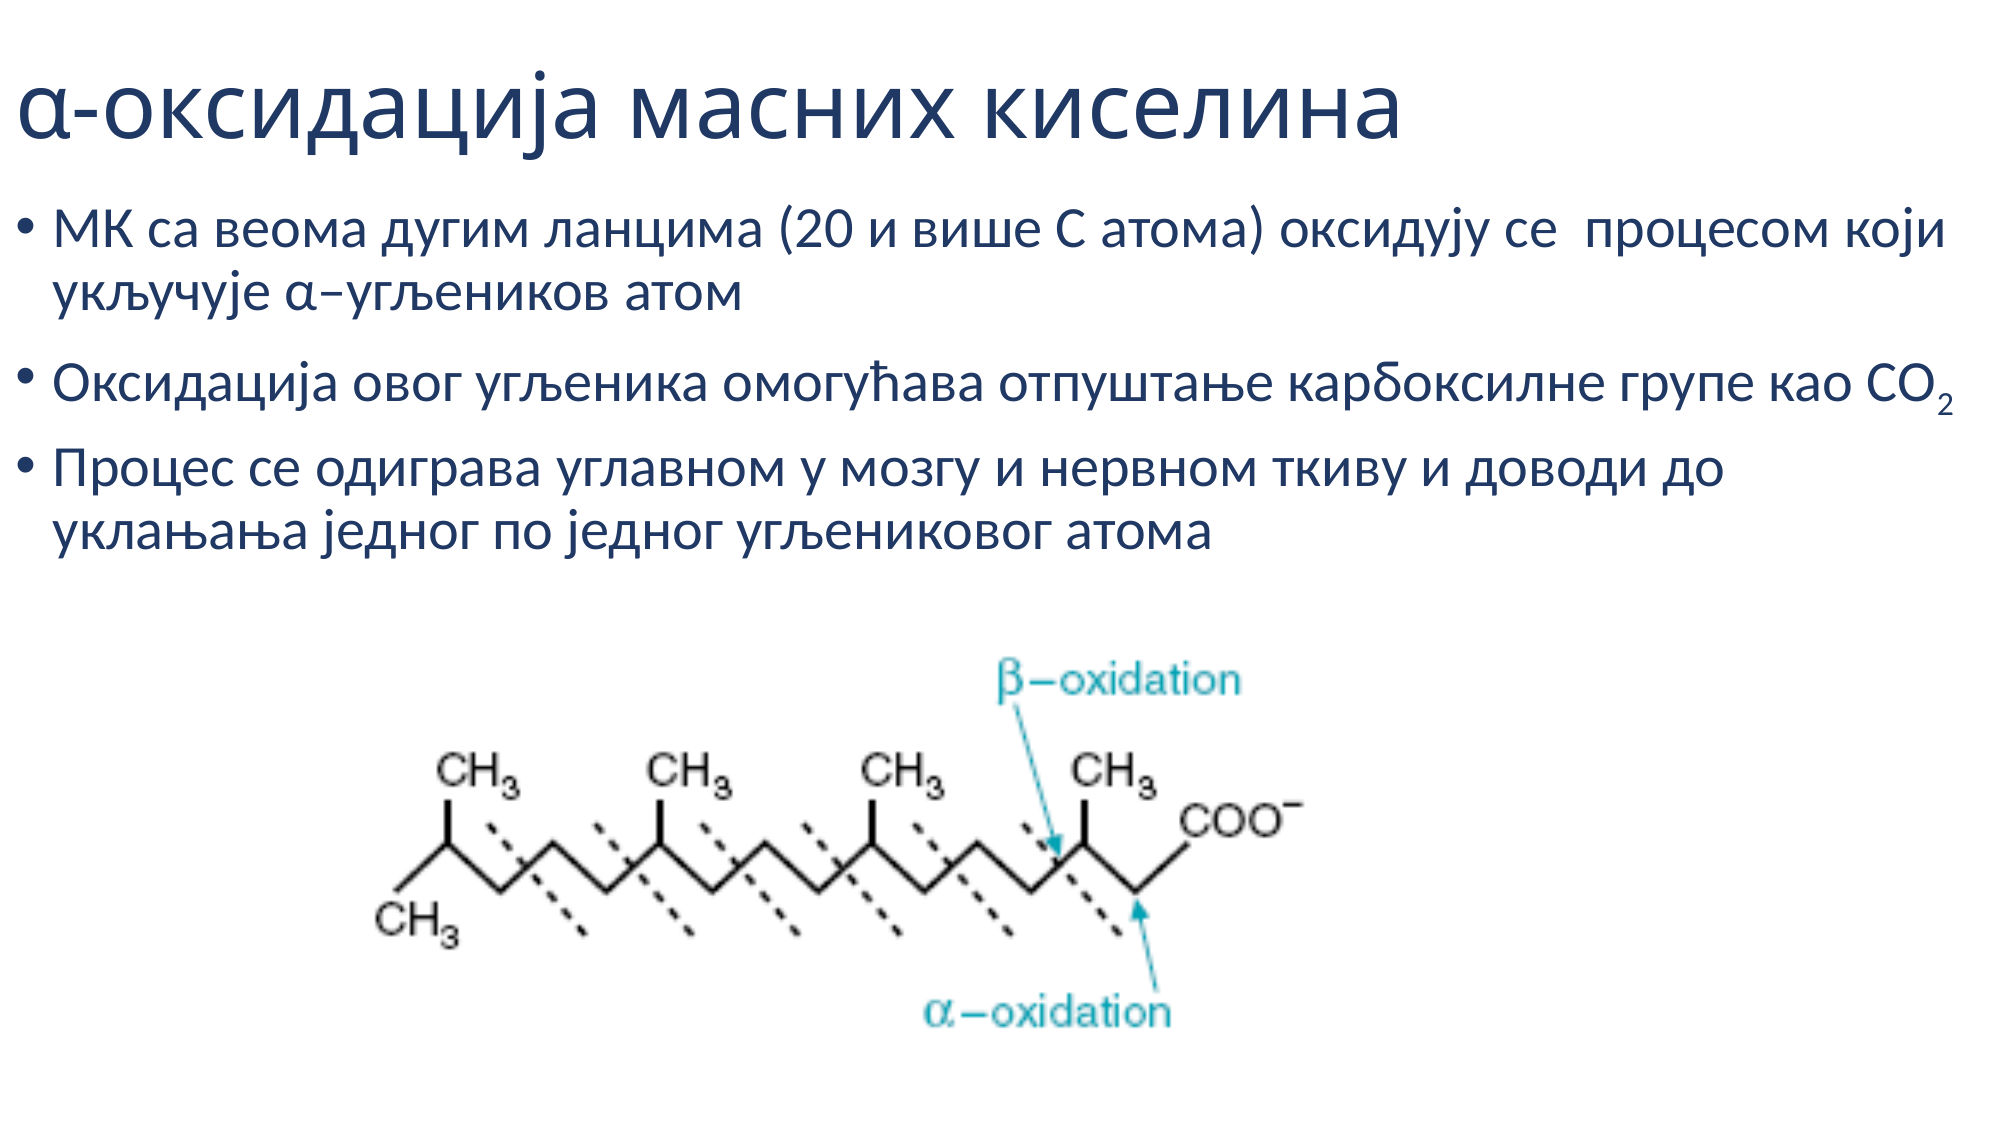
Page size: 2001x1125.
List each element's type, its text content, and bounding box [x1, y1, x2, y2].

title α-оксидација масних киселина [0, 0, 1726, 218]
list МК са веома дугим ланцима (20 и више С атома) оксидују се процесом који укључује α–угљеников атом Оксидација овог угљеника омогућава отпуштање карбоксилне групе као СО2 Процес се одиграва углавном у мозгу и нервном ткиву и доводи до уклањања једног по једног угљениковог атома [0, 189, 2000, 585]
picture [336, 628, 1335, 1066]
